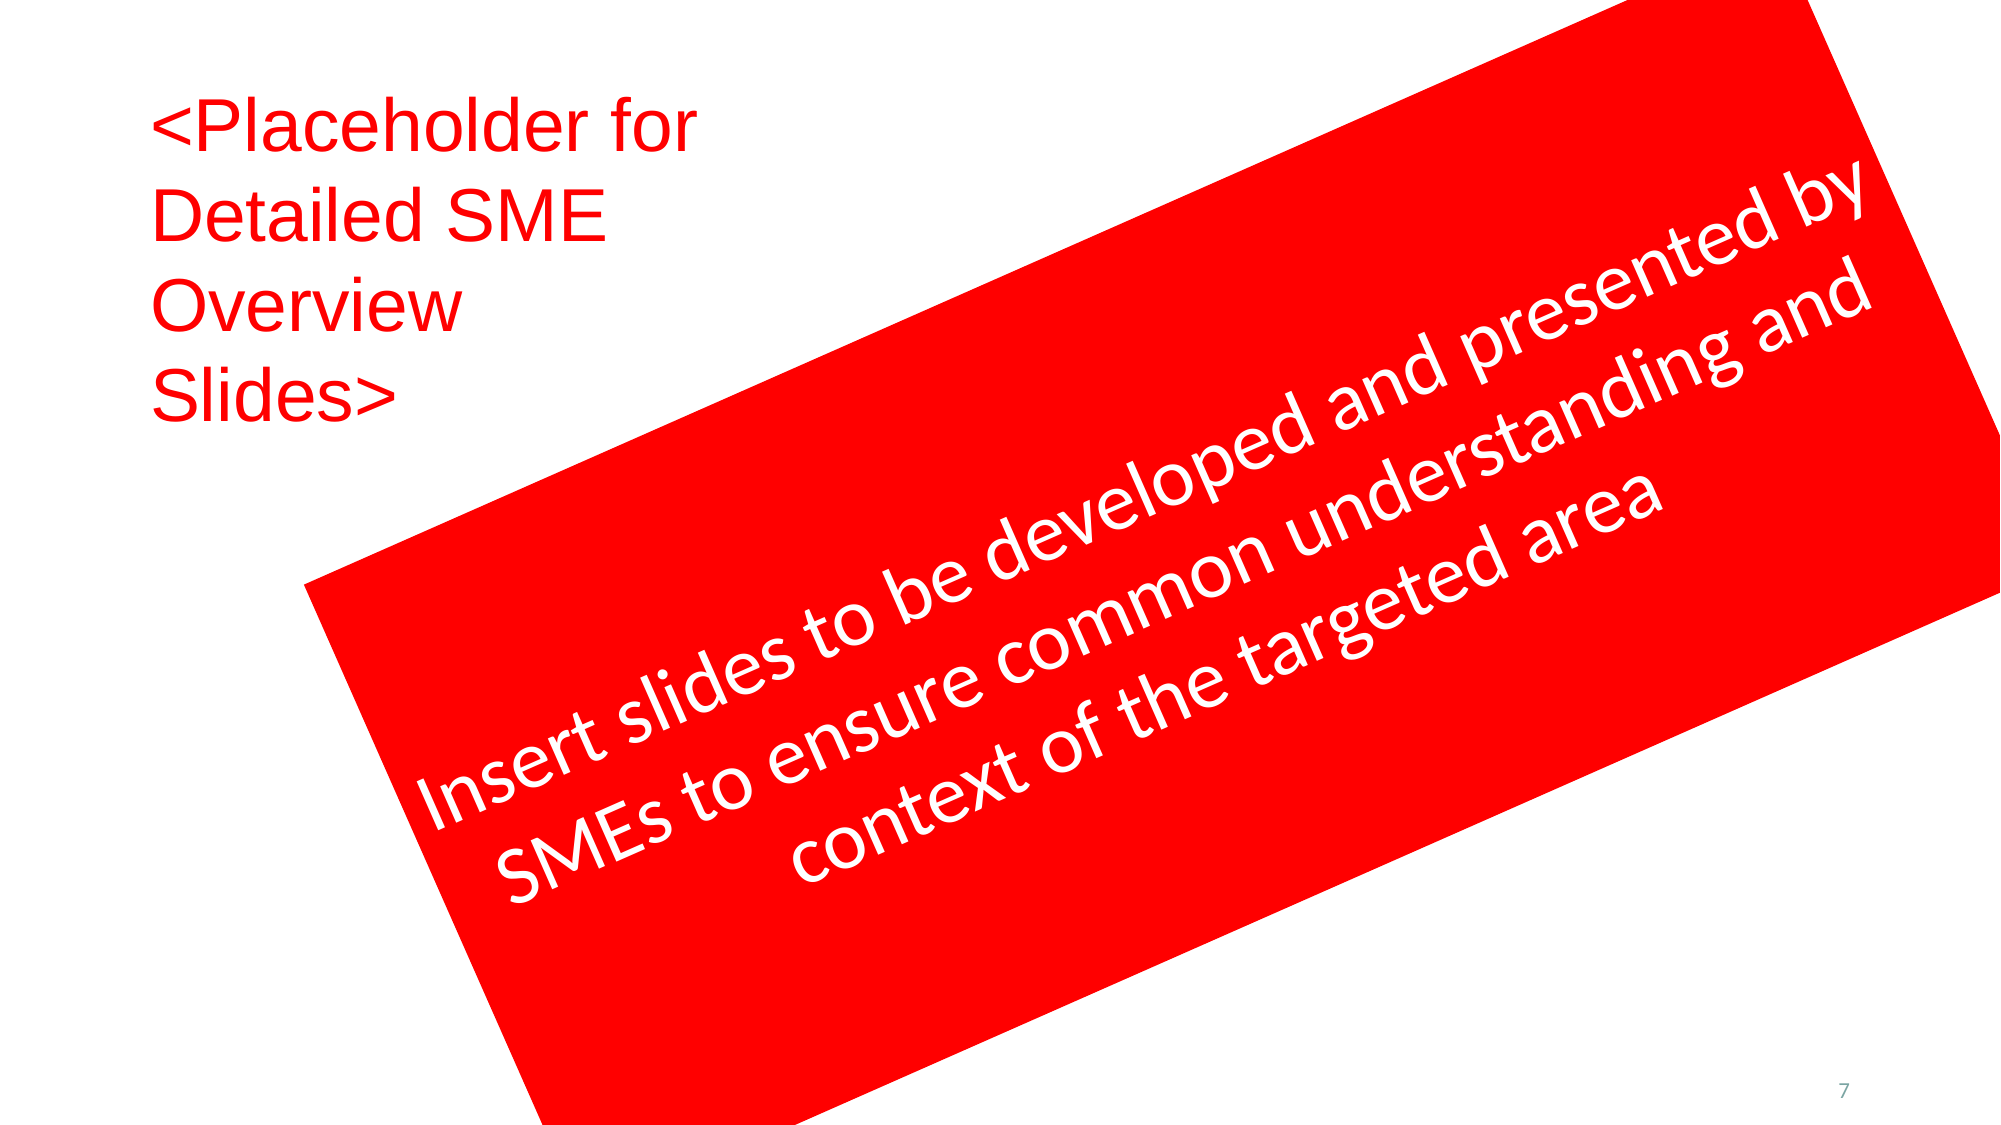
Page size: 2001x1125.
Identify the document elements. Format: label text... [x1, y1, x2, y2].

list Insert slides to be developed and presented by SMEs to ensure common understanding and context of the targeted area [303, 0, 2000, 1125]
title <Placeholder for Detailed SME Overview Slides> [150, 76, 1453, 227]
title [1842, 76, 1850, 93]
